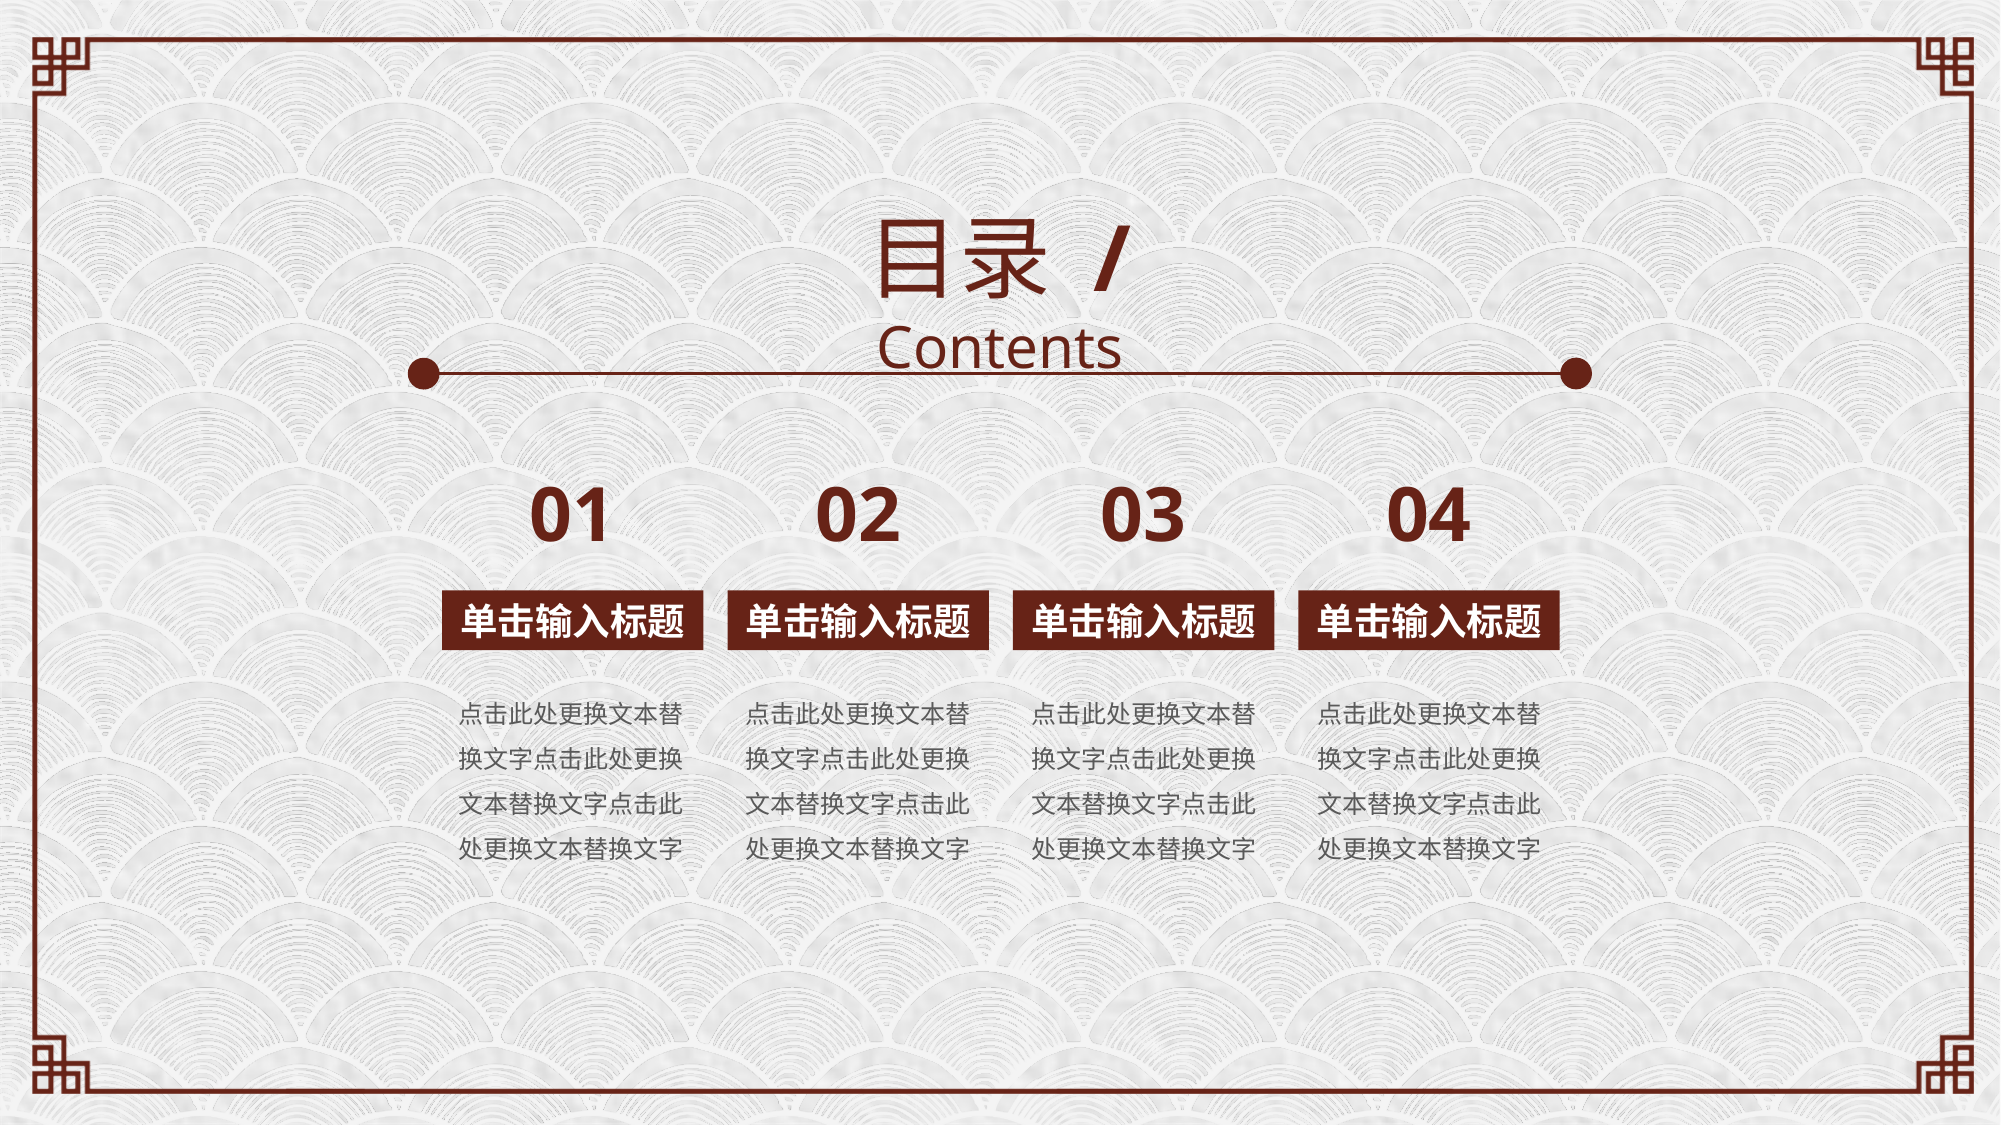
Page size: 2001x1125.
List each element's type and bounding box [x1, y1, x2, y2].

text_box [407, 357, 1592, 390]
picture [0, 0, 2001, 1125]
